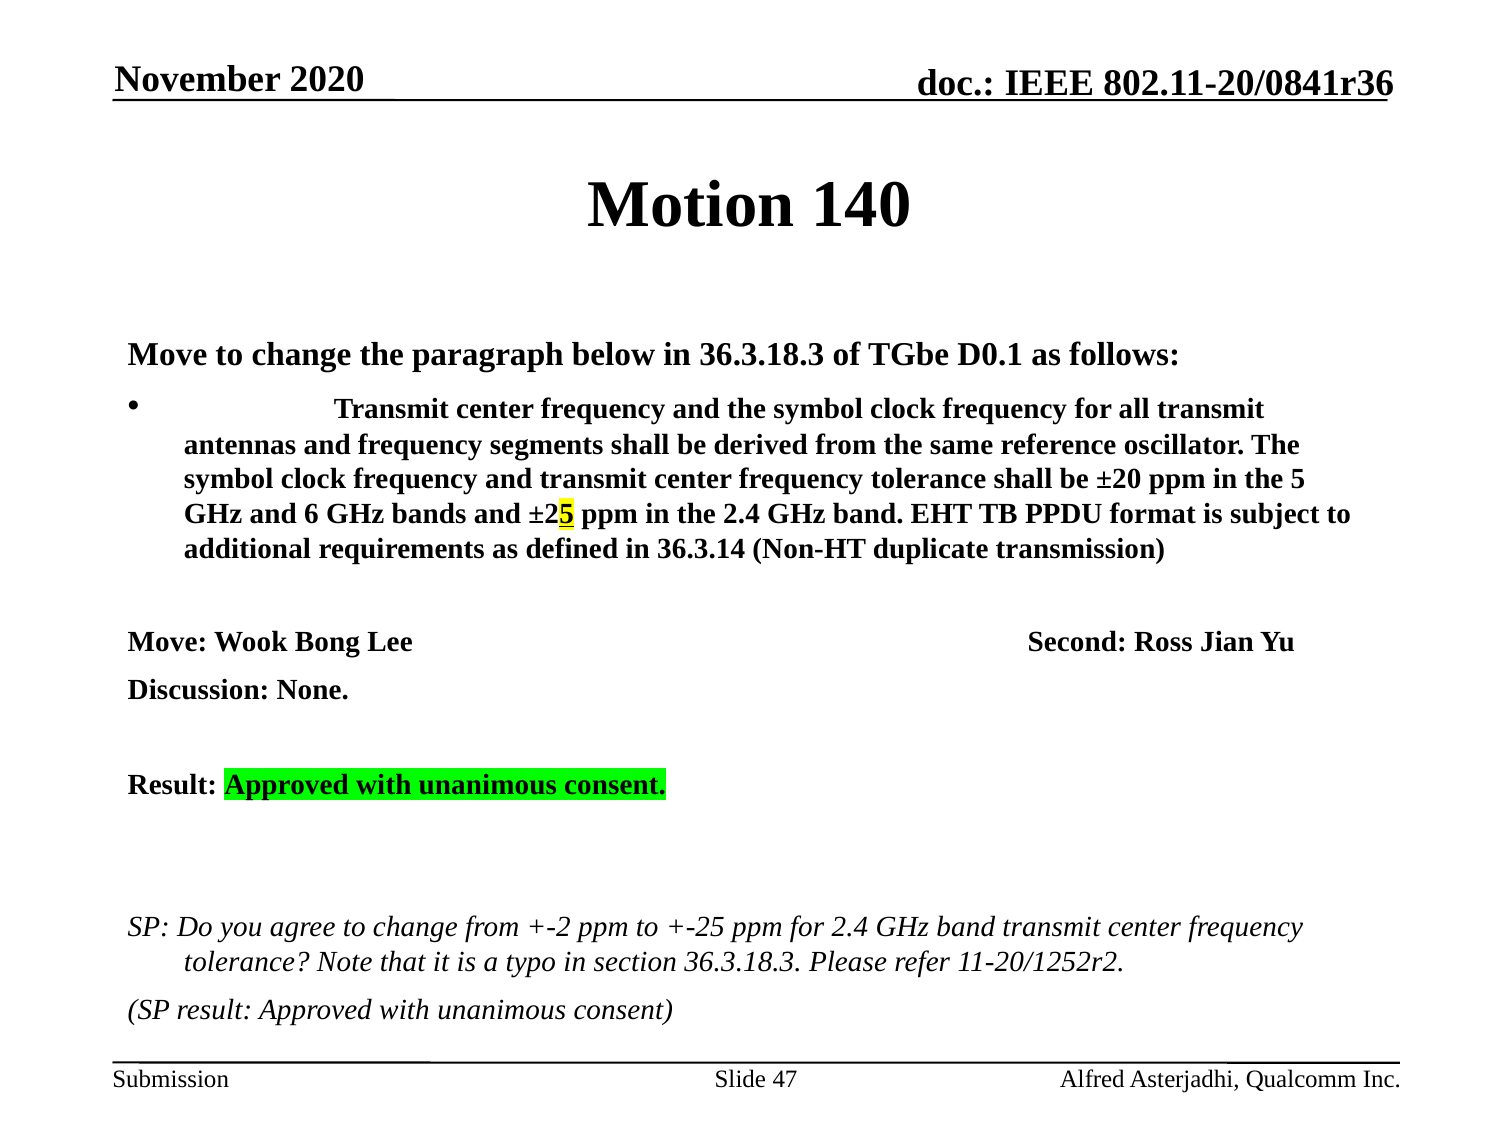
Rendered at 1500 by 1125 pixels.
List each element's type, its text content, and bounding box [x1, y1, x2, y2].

slide_number Slide 47 [712, 1061, 800, 1123]
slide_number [114, 54, 423, 100]
list Move to change the paragraph below in 36.3.18.3 of TGbe D0.1 as follows: Transmit center frequency and the symbol clock frequency for all transmit antennas and frequency segments shall be derived from the same reference oscillator. The symbol clock frequency and transmit center frequency tolerance shall be ±20 ppm in the 5 GHz and 6 GHz bands and ±25 ppm in the 2.4 GHz band. EHT TB PPDU format is subject to additional requirements as defined in 36.3.14 (Non-HT duplicate transmission) Move: Wook Bong Lee Second: Ross Jian Yu Discussion: None. Result: Approved with unanimous consent. SP: Do you agree to change from +-2 ppm to +-25 ppm for 2.4 GHz band transmit center frequency tolerance? Note that it is a typo in section 36.3.18.3. Please refer 11-20/1252r2. (SP result: Approved with unanimous consent) [112, 324, 1388, 1093]
footer Alfred Asterjadhi, Qualcomm Inc. [878, 1061, 1402, 1093]
title Motion 140 [112, 112, 1388, 288]
